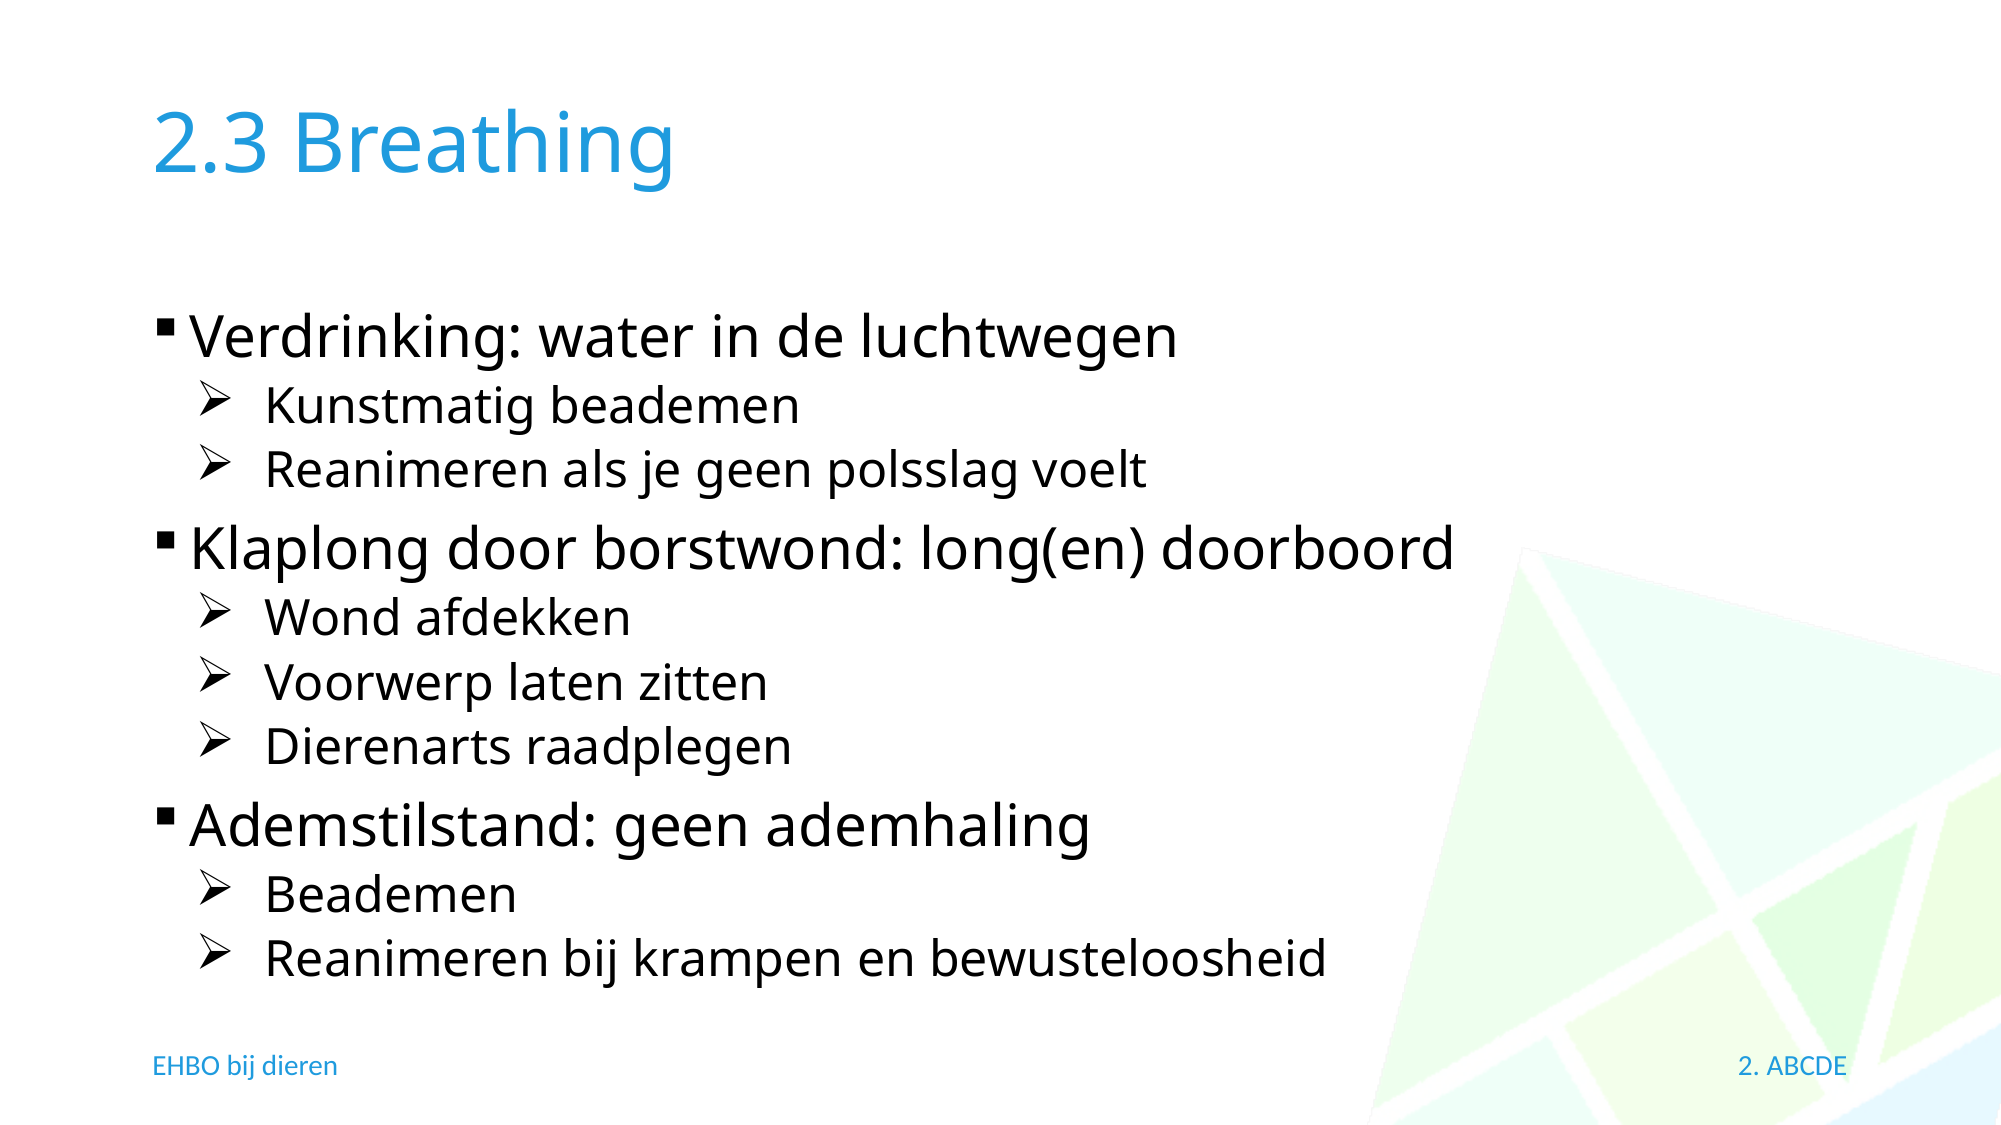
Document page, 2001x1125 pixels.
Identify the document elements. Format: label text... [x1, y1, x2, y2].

title 2.3 Breathing [137, 59, 1863, 231]
list Verdrinking: water in de luchtwegen Kunstmatig beademen Reanimeren als je geen polsslag voelt Klaplong door borstwond: long(en) doorboord Wond afdekken Voorwerp laten zitten Dierenarts raadplegen Ademstilstand: geen ademhaling Beademen Reanimeren bij krampen en bewusteloosheid [137, 299, 1863, 1014]
list EHBO bij dieren [137, 1042, 588, 1103]
list 2. ABCDE [1412, 1042, 1863, 1103]
